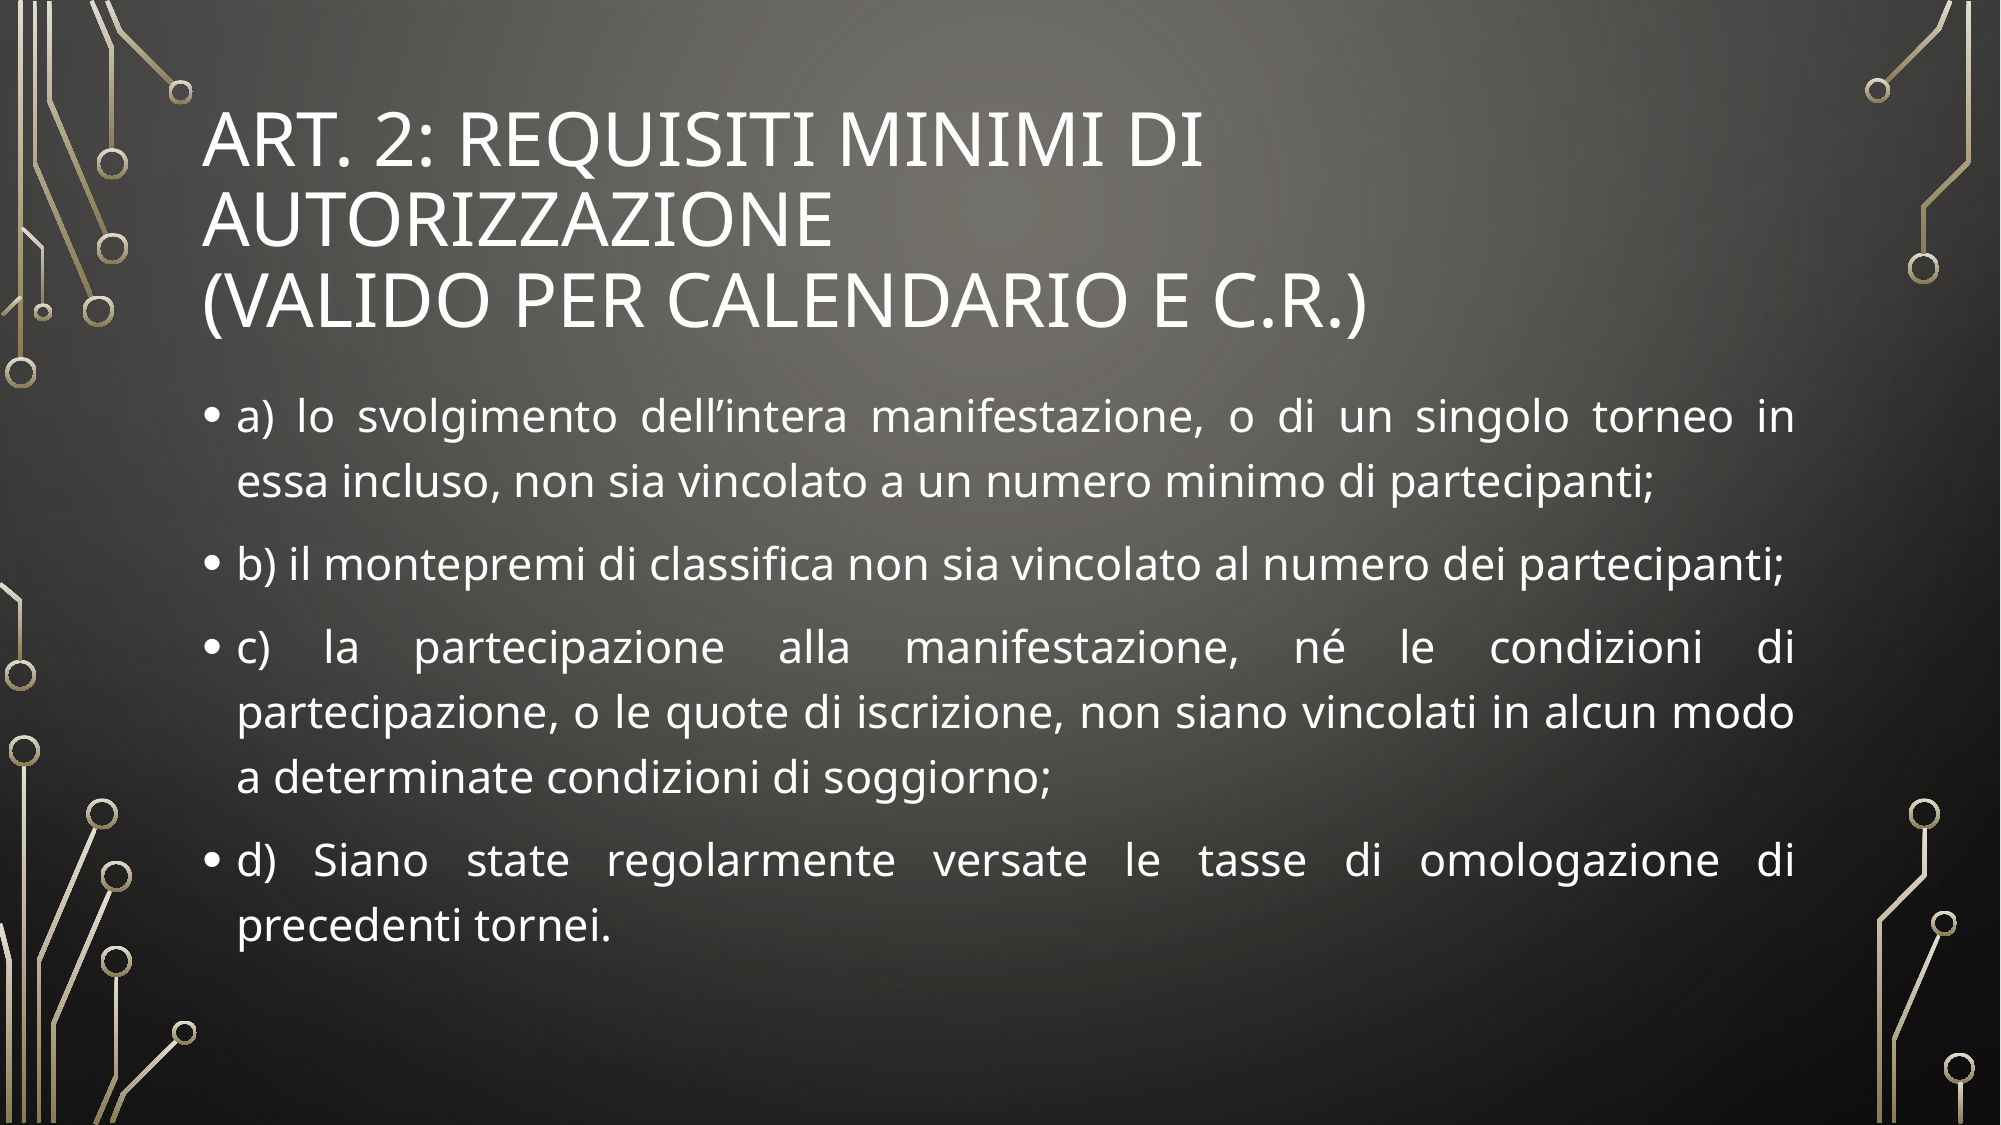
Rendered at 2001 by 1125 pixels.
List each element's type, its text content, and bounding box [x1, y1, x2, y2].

list a) lo svolgimento dell’intera manifestazione, o di un singolo torneo in essa incluso, non sia vincolato a un numero minimo di partecipanti; b) il montepremi di classifica non sia vincolato al numero dei partecipanti; c) la partecipazione alla manifestazione, né le condizioni di partecipazione, o le quote di iscrizione, non siano vincolati in alcun modo a determinate condizioni di soggiorno; d) Siano state regolarmente versate le tasse di omologazione di precedenti tornei. [187, 369, 1813, 1007]
title ART. 2: REQUISITI MINIMI DI AUTORIZZAZIONE (Valido per CALENDARIO E C.R.) [187, 101, 1813, 344]
